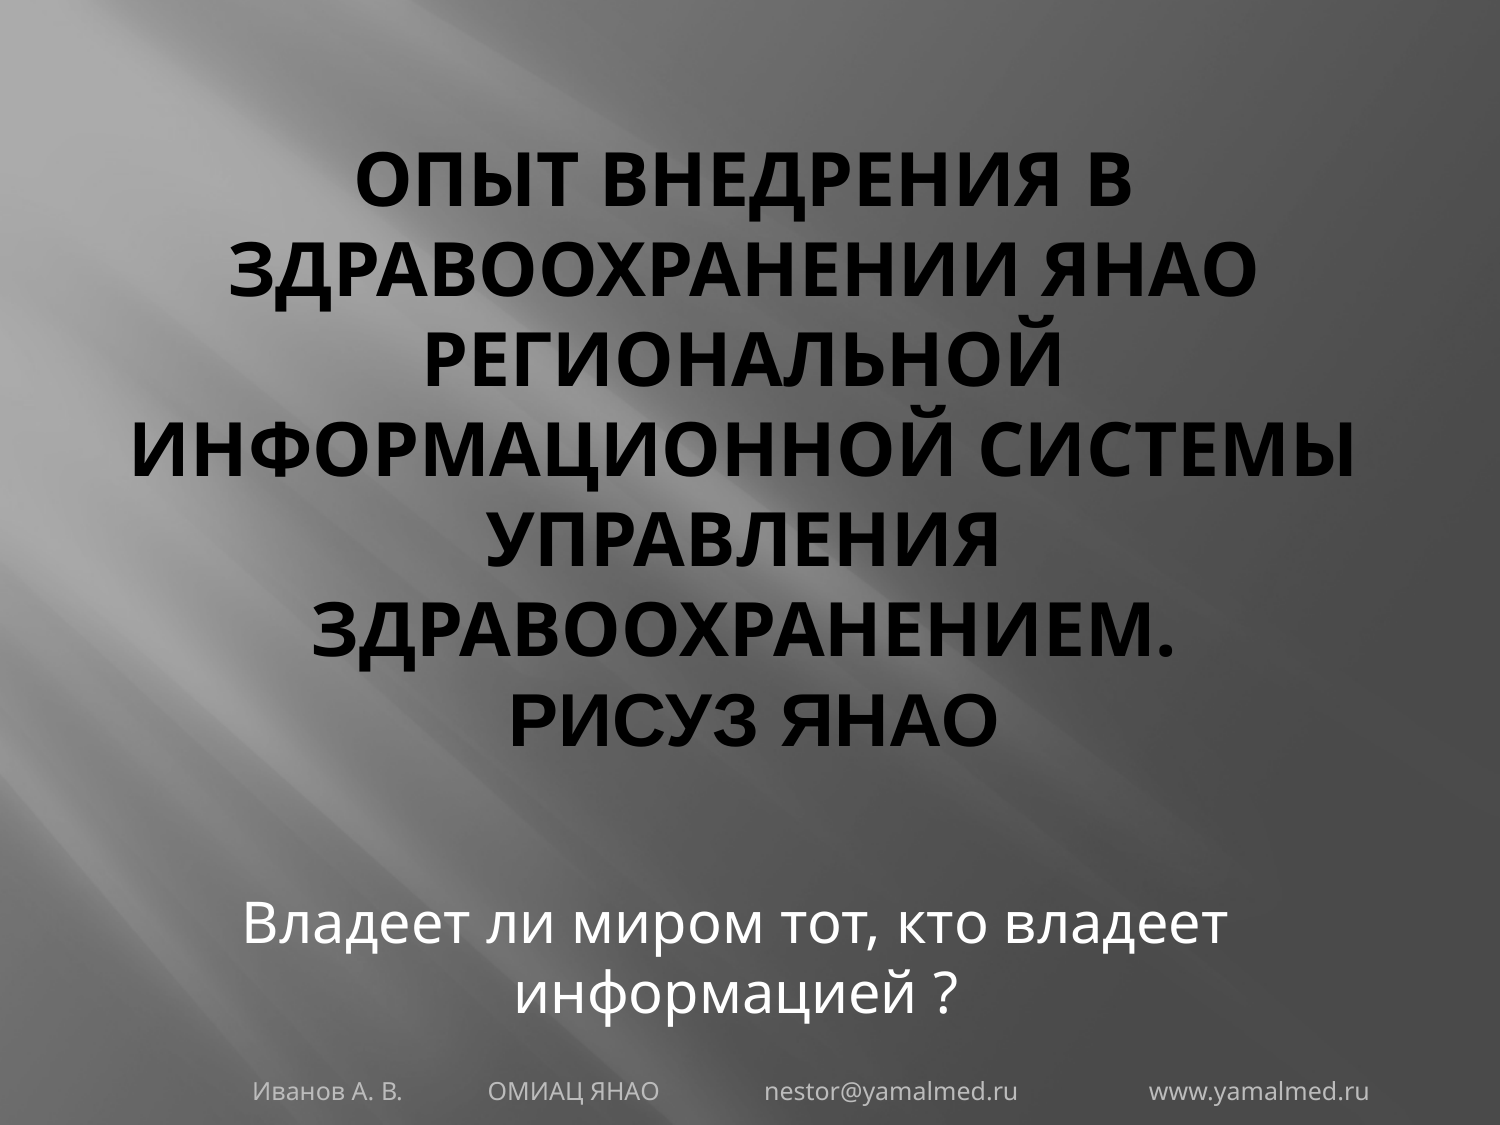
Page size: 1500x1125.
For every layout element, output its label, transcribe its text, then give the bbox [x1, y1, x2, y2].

title Опыт внедрения в здравоохранении ЯНАО региональной информационной системы управления здравоохранением. РИСУЗ ЯНАО [69, 82, 1420, 762]
footer Иванов А. В. ОМИАЦ ЯНАО nestor@yamalmed.ru www.yamalmed.ru [222, 1052, 1407, 1113]
subtitle Владеет ли миром тот, кто владеет информацией ? [210, 878, 1261, 1034]
